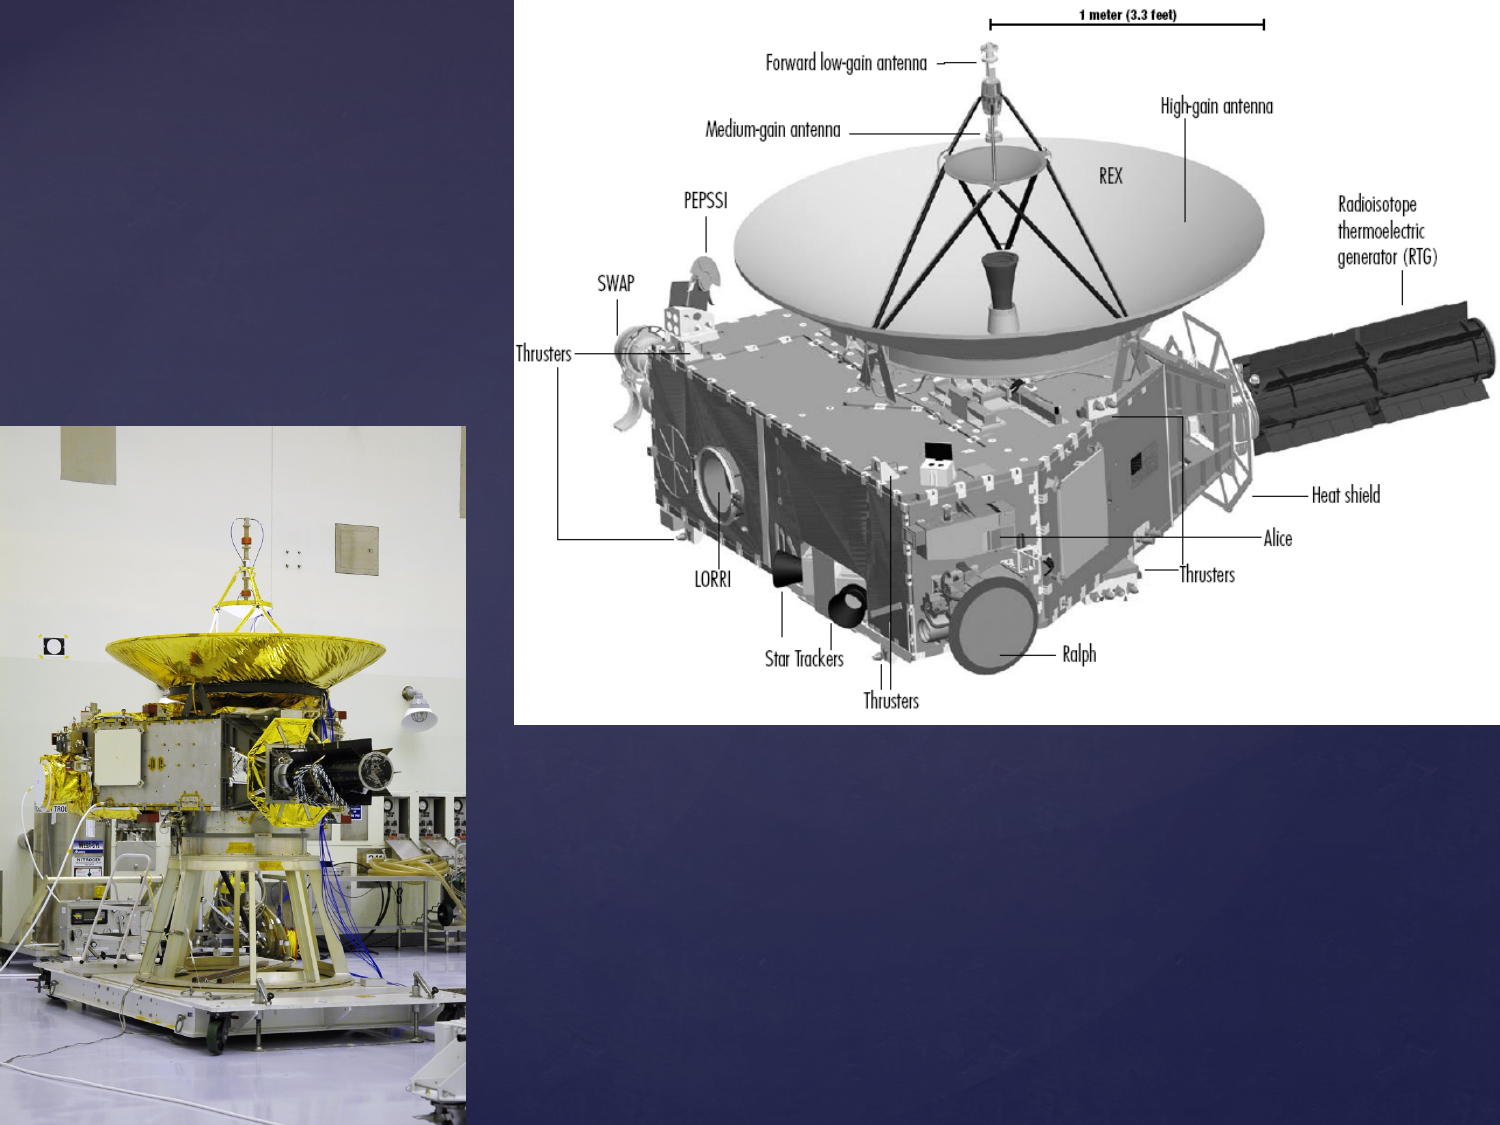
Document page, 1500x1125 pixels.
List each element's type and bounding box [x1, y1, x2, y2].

picture [0, 426, 466, 1125]
picture [514, 0, 1500, 726]
